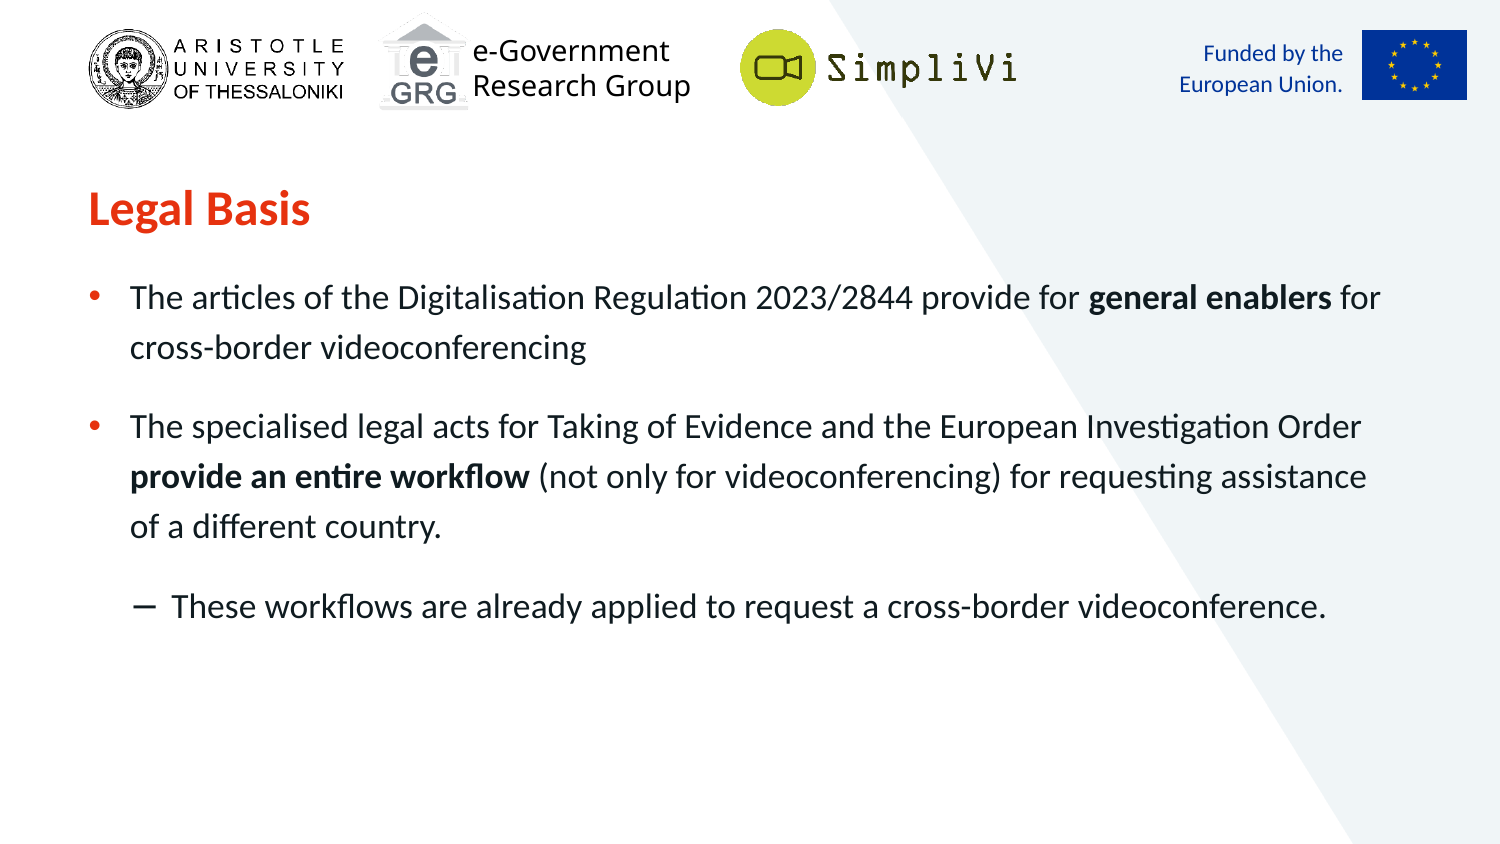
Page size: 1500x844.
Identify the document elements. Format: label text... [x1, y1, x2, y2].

picture [0, 0, 1500, 844]
list The articles of the Digitalisation Regulation 2023/2844 provide for general enablers for cross-border videoconferencing The specialised legal acts for Taking of Evidence and the European Investigation Order provide an entire workflow (not only for videoconferencing) for requesting assistance of a different country. These workflows are already applied to request a cross-border videoconference. [88, 266, 1398, 756]
title Legal Basis [88, 173, 1398, 266]
